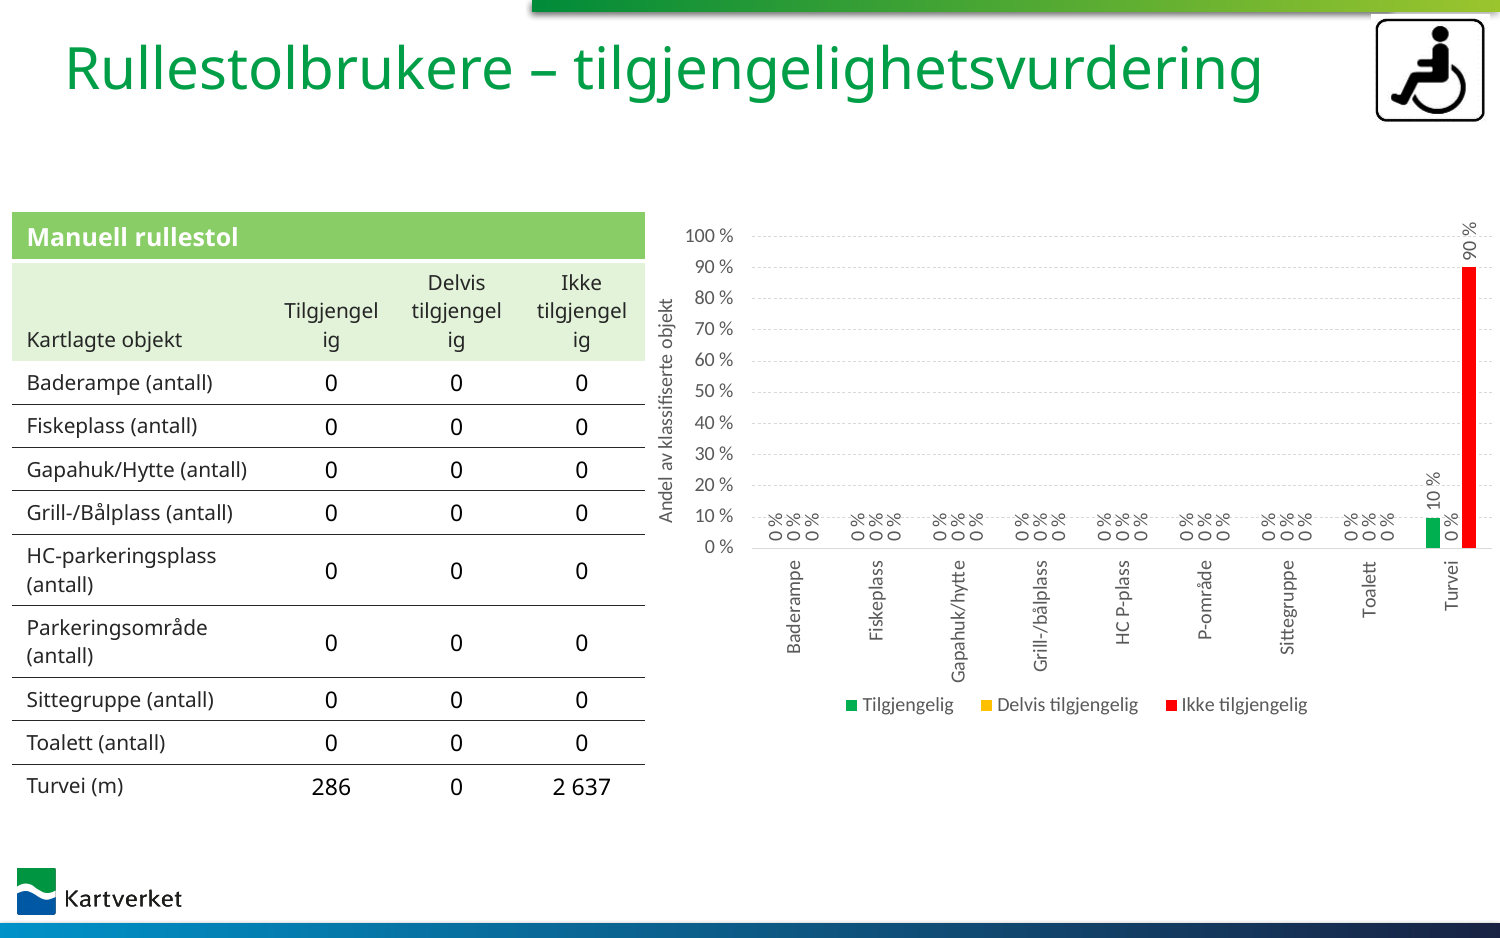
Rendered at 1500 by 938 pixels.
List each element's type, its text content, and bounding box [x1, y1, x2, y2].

table_cell 0 [394, 678, 519, 720]
table_cell 0 [519, 721, 645, 764]
table_cell Grill-/Bålplass (antall) [12, 491, 269, 534]
table_cell Delvis tilgjengelig [394, 263, 519, 361]
table_cell Turvei (m) [12, 765, 269, 807]
table_cell 0 [269, 721, 394, 764]
table_cell 0 [519, 678, 638, 720]
table_cell 0 [394, 721, 519, 764]
table_cell 0 [269, 678, 394, 720]
table_cell 0 [269, 361, 394, 404]
table_cell 0 [394, 361, 519, 404]
table_cell 0 [394, 491, 519, 534]
table_cell Parkeringsområde (antall) [12, 606, 269, 677]
table_cell Ikke tilgjengelig [519, 263, 638, 361]
table_cell Sittegruppe (antall) [12, 678, 269, 720]
table_cell Toalett (antall) [12, 721, 269, 764]
table_cell 0 [519, 535, 638, 605]
text_box Rullestolbrukere – tilgjengelighetsvurdering [49, 12, 1372, 109]
table_cell Gapahuk/Hytte (antall) [12, 448, 269, 490]
table_header Manuell rullestol [12, 212, 645, 259]
table_cell Baderampe (antall) [12, 361, 269, 404]
table_cell HC-parkeringsplass (antall) [12, 535, 269, 605]
table_cell 0 [519, 448, 638, 490]
table_cell 0 [519, 491, 638, 534]
table_cell Tilgjengelig [269, 263, 394, 361]
table_cell Fiskeplass (antall) [12, 405, 269, 447]
table_cell 286 [269, 765, 394, 807]
table_cell 0 [269, 491, 394, 534]
table_cell 2 637 [519, 765, 645, 807]
table_cell 0 [519, 361, 638, 404]
table_cell 0 [394, 535, 519, 605]
table_cell 0 [394, 606, 519, 677]
picture [643, 218, 1500, 728]
table_cell 0 [269, 448, 394, 490]
table_cell Kartlagte objekt [12, 263, 269, 361]
table_cell 0 [519, 606, 638, 677]
picture [1371, 13, 1491, 127]
table_cell 0 [269, 405, 394, 447]
table_cell 0 [519, 405, 638, 447]
table_cell 0 [394, 405, 519, 447]
table_cell 0 [269, 606, 394, 677]
table_cell 0 [394, 765, 519, 807]
table_cell 0 [269, 535, 394, 605]
table_cell 0 [394, 448, 519, 490]
